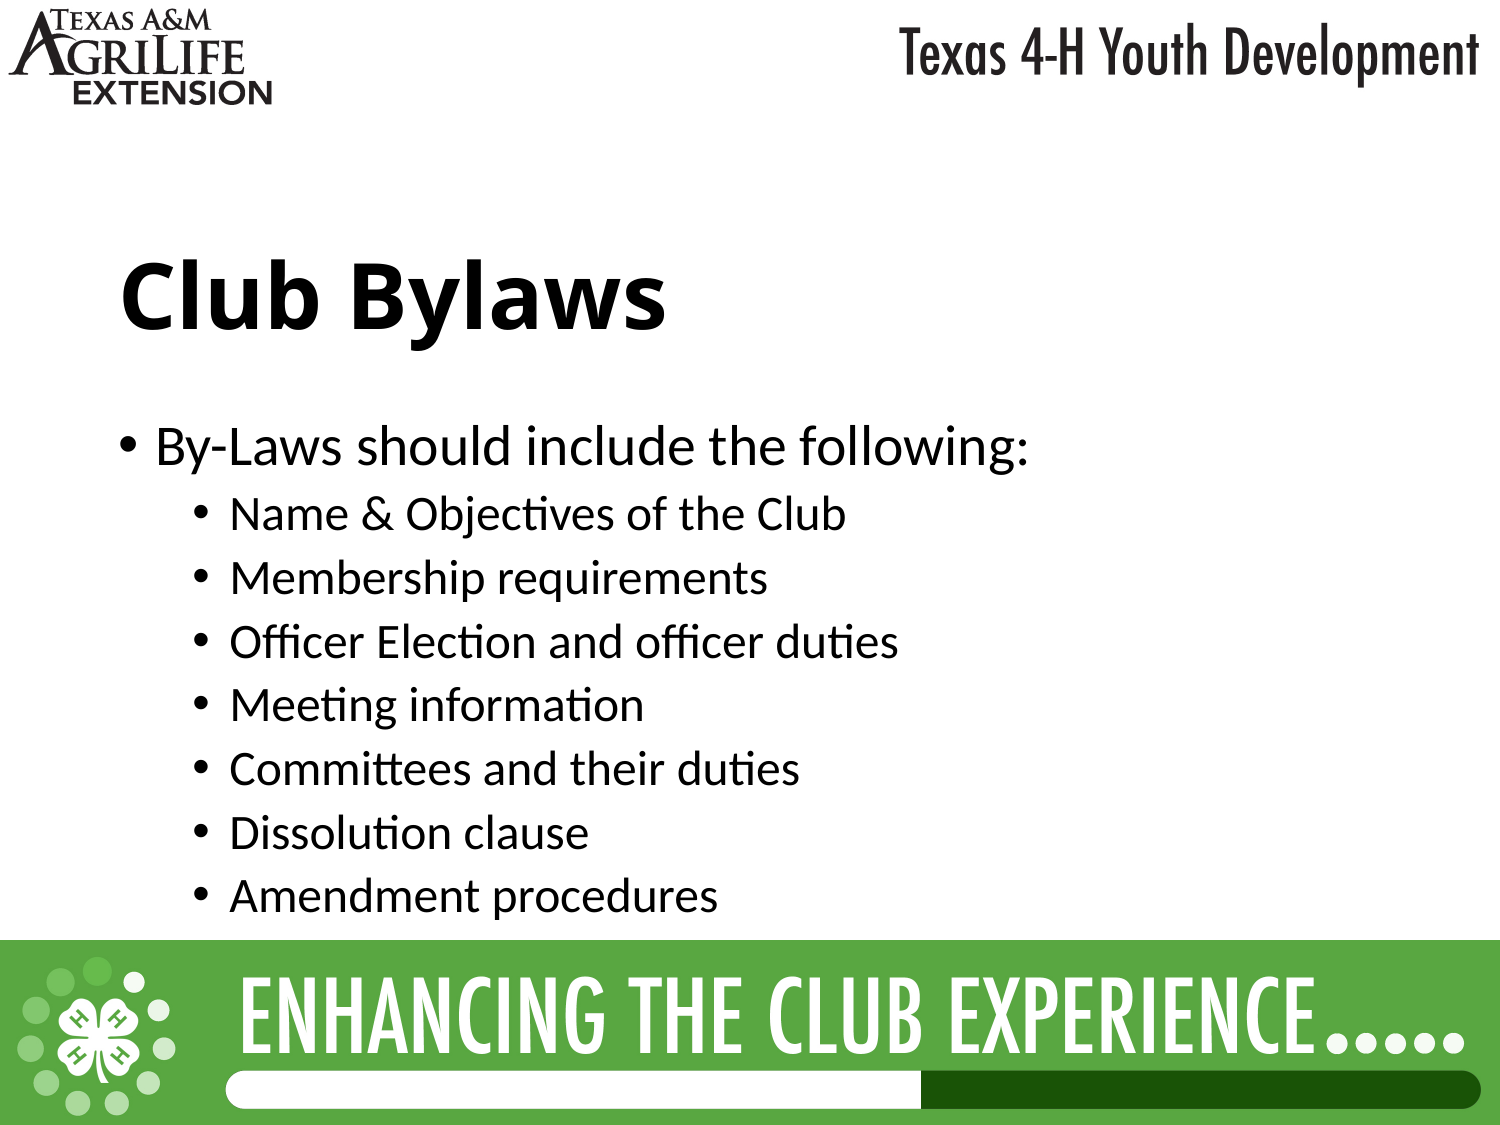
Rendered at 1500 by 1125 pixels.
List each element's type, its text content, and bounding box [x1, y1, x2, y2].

picture [0, 0, 1500, 1125]
text_box Club Bylaws [103, 190, 1397, 409]
list By-Laws should include the following: Name & Objectives of the Club Membership requirements Officer Election and officer duties Meeting information Committees and their duties Dissolution clause Amendment procedures [103, 409, 1397, 934]
